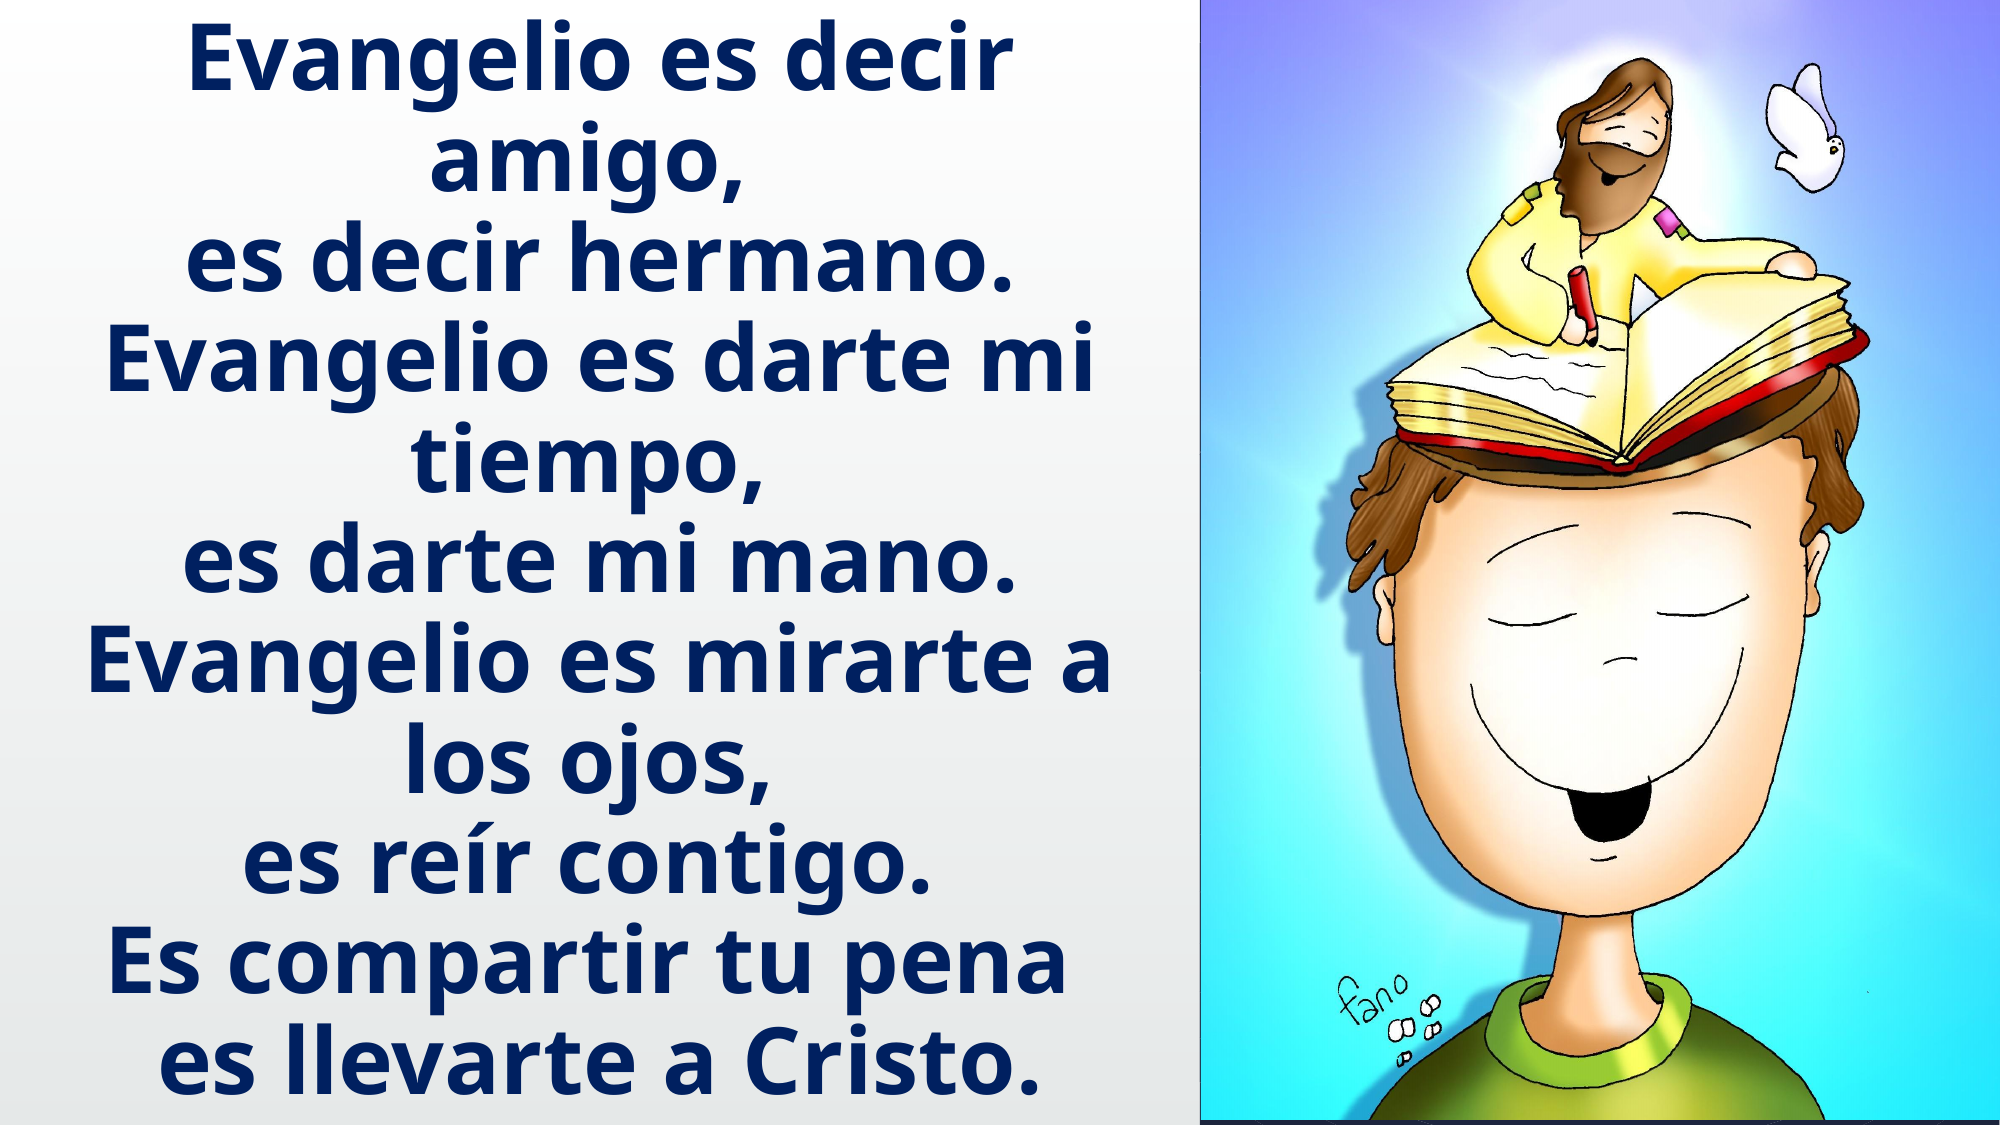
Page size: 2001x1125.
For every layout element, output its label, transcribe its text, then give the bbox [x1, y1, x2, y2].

title Evangelio es decir amigo, es decir hermano. Evangelio es darte mi tiempo, es darte mi mano. Evangelio es mirarte a los ojos, es reír contigo. Es compartir tu pena es llevarte a Cristo. [0, 0, 1201, 1125]
picture [1200, 0, 2000, 1120]
